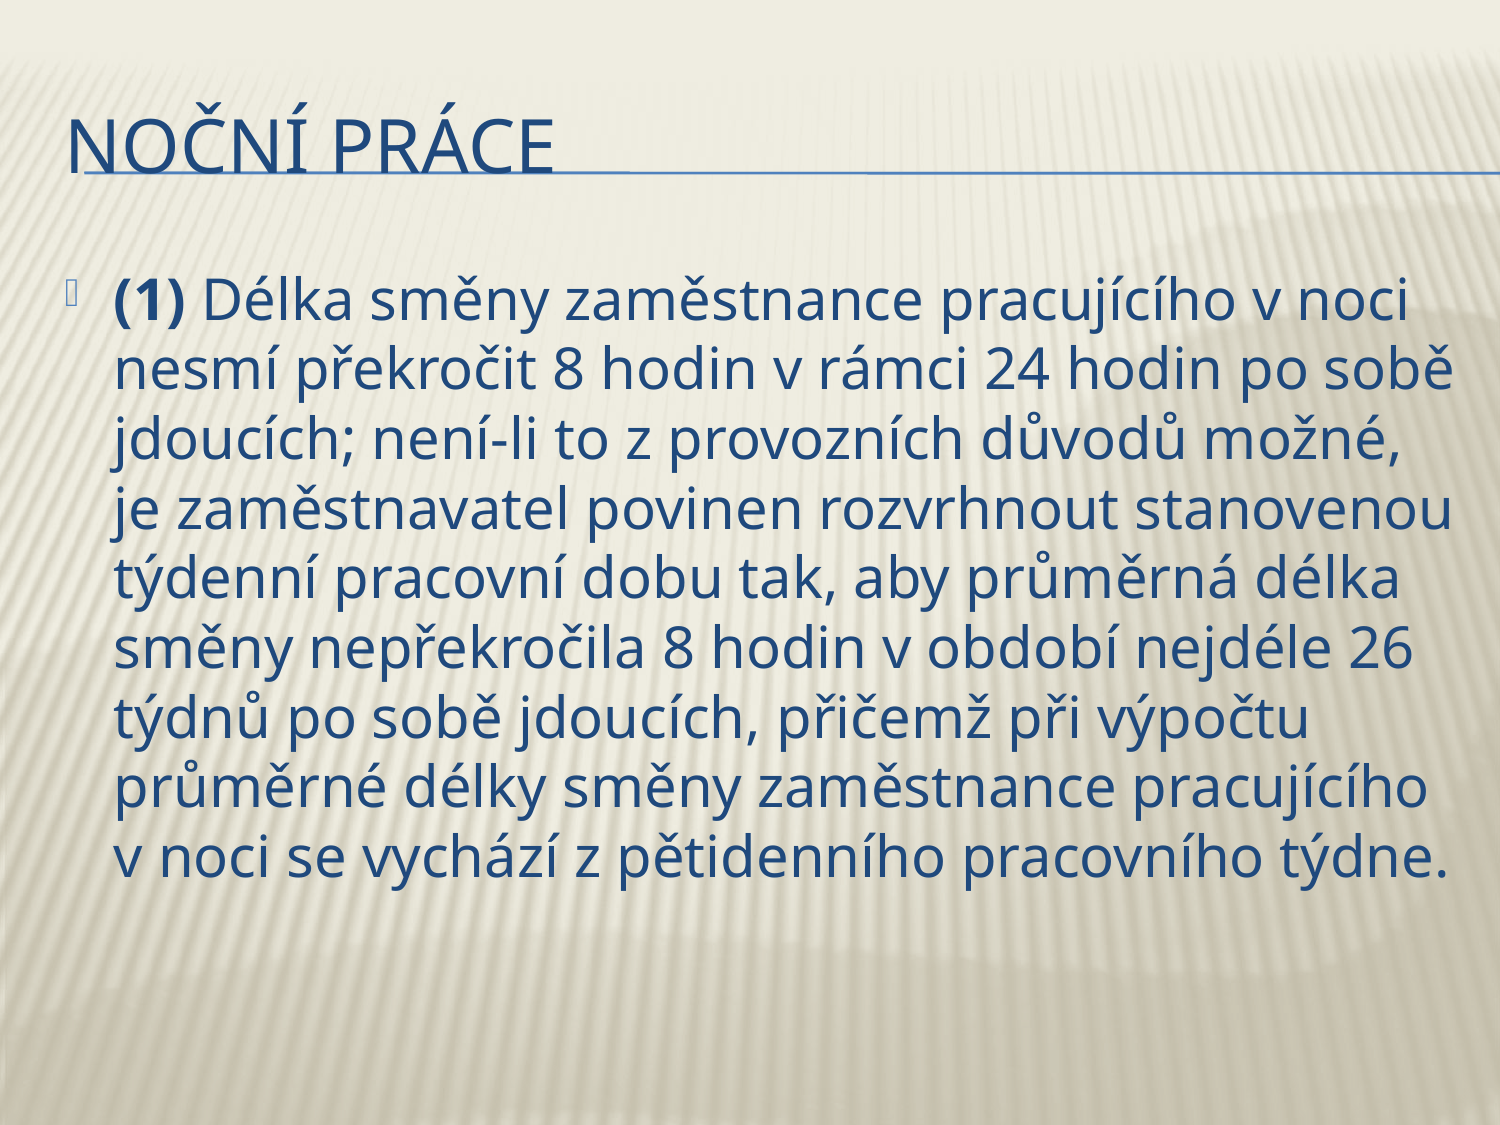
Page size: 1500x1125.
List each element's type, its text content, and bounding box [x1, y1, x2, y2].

list (1) Délka směny zaměstnance pracujícího v noci nesmí překročit 8 hodin v rámci 24 hodin po sobě jdoucích; není-li to z provozních důvodů možné, je zaměstnavatel povinen rozvrhnout stanovenou týdenní pracovní dobu tak, aby průměrná délka směny nepřekročila 8 hodin v období nejdéle 26 týdnů po sobě jdoucích, přičemž při výpočtu průměrné délky směny zaměstnance pracujícího v noci se vychází z pětidenního pracovního týdne. [50, 254, 1475, 998]
title Noční práce [50, 75, 1475, 213]
